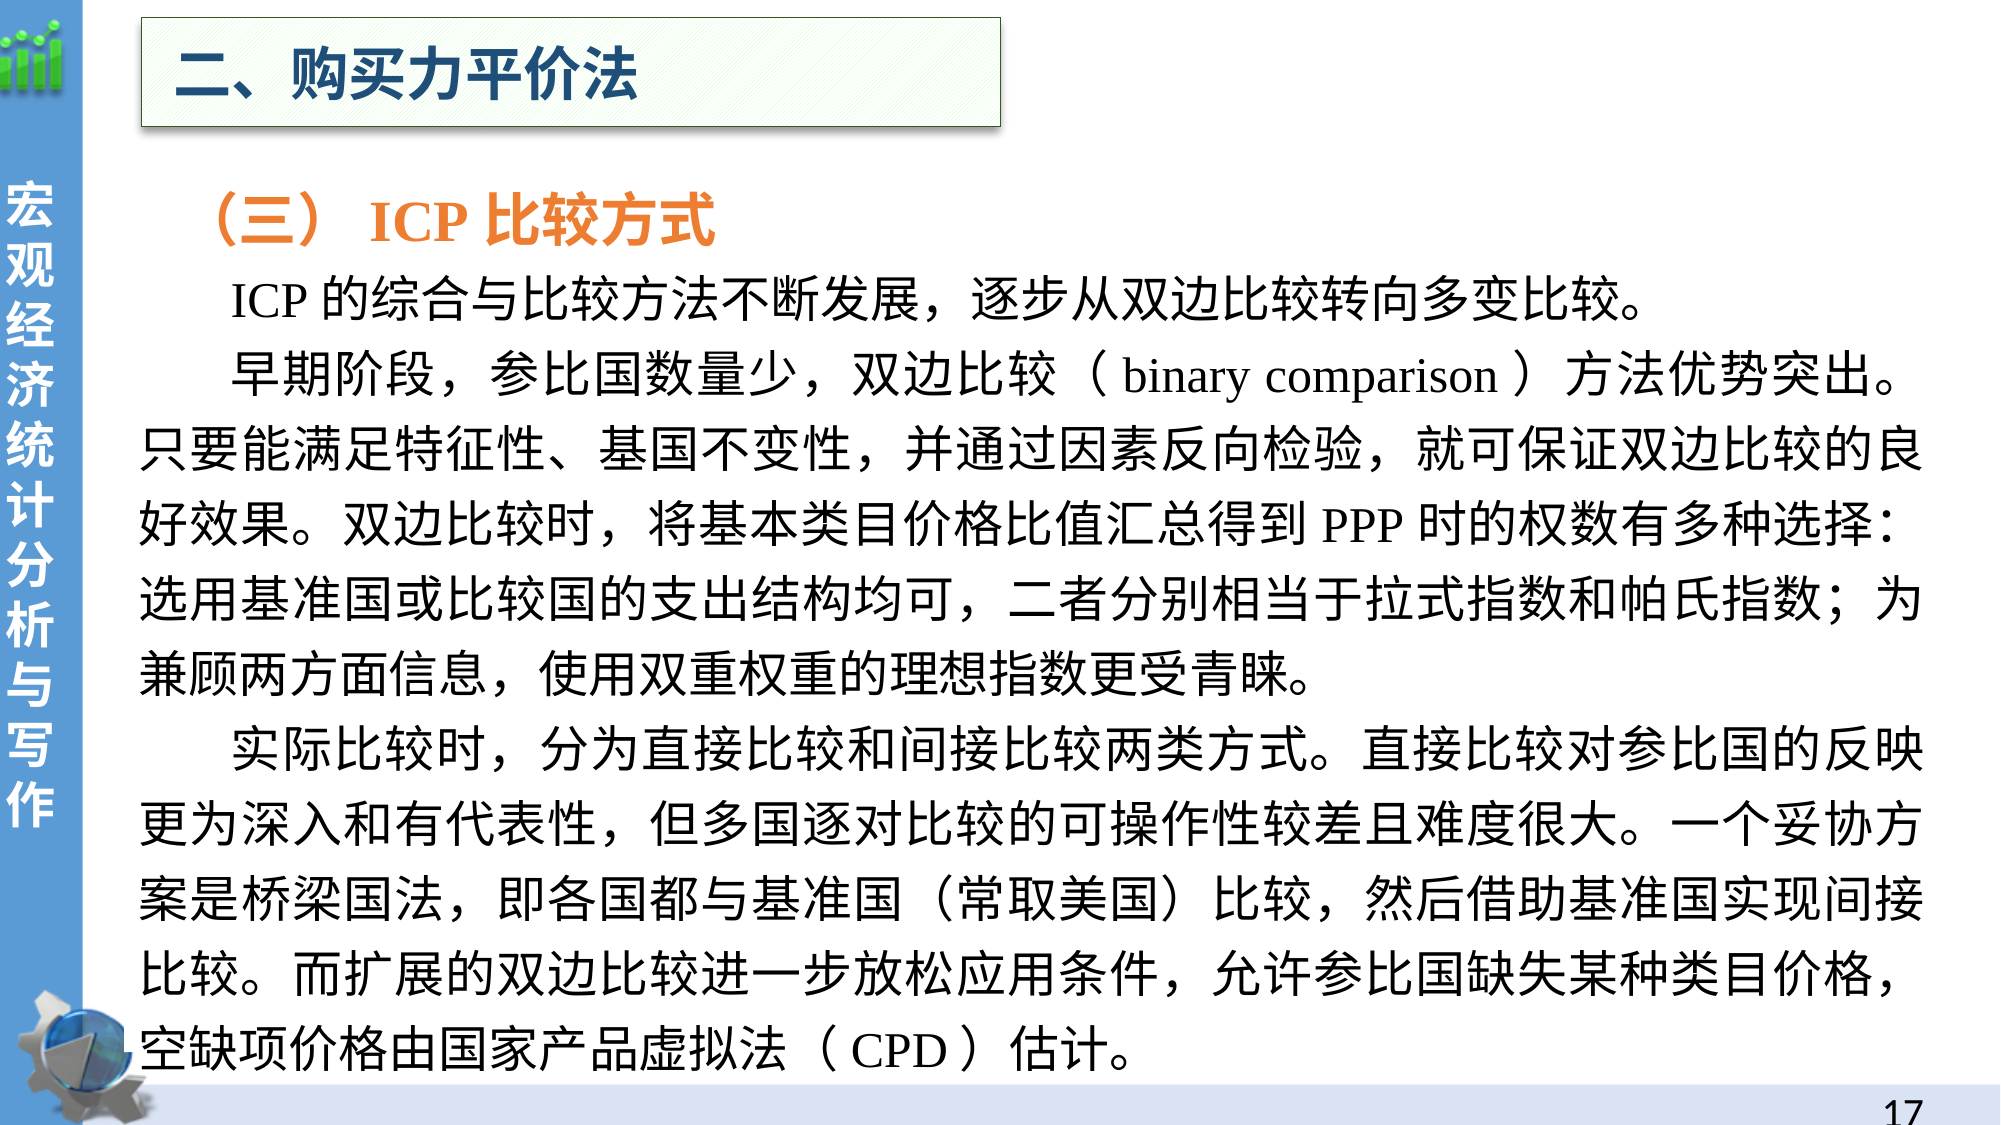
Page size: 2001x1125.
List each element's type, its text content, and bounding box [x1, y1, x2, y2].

picture [0, 0, 2001, 1125]
text_box 二、购买力平价法 [141, 17, 1000, 127]
text_box 16 [1786, 1085, 1940, 1125]
text_box （三）ICP比较方式 ICP的综合与比较方法不断发展，逐步从双边比较转向多变比较。 早期阶段，参比国数量少，双边比较（binary comparison）方法优势突出。只要能满足特征性、基国不变性，并通过因素反向检验，就可保证双边比较的良好效果。双边比较时，将基本类目价格比值汇总得到PPP时的权数有多种选择：选用基准国或比较国的支出结构均可，二者分别相当于拉式指数和帕氏指数；为兼顾两方面信息，使用双重权重的理想指数更受青睐。 实际比较时，分为直接比较和间接比较两类方式。直接比较对参比国的反映更为深入和有代表性，但多国逐对比较的可操作性较差且难度很大。一个妥协方案是桥梁国法，即各国都与基准国（常取美国）比较，然后借助基准国实现间接比较。而扩展的双边比较进一步放松应用条件，允许参比国缺失某种类目价格，空缺项价格由国家产品虚拟法（CPD）估计。 [124, 140, 1940, 1053]
